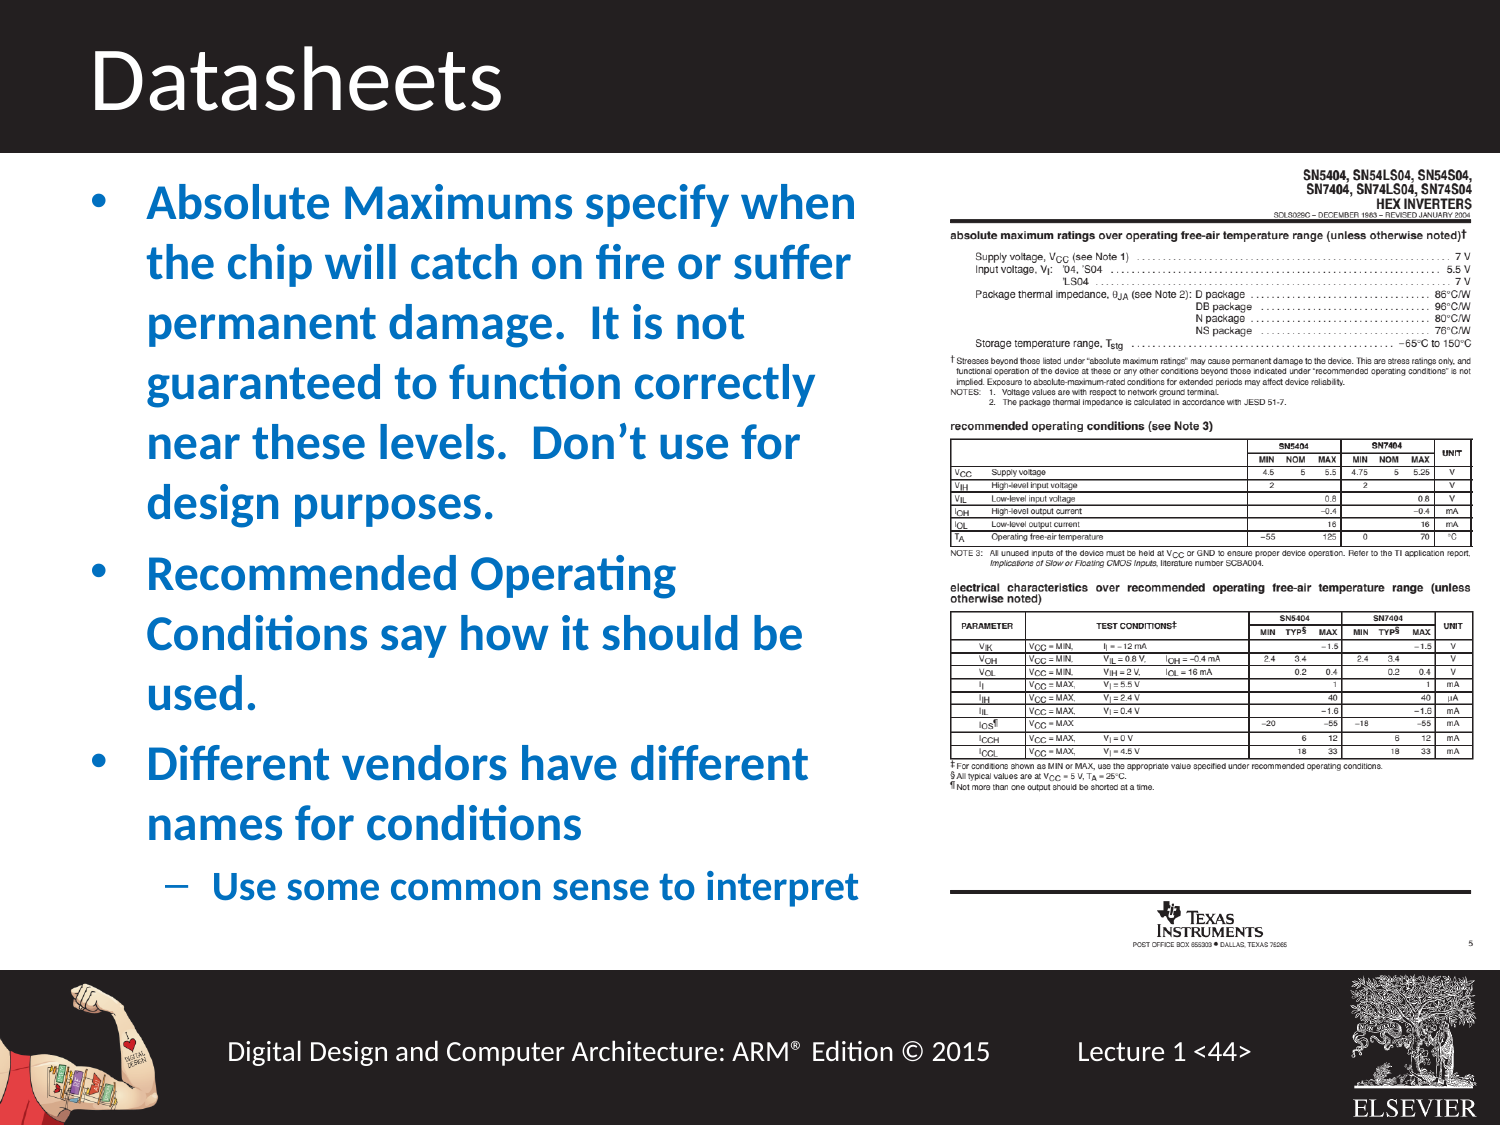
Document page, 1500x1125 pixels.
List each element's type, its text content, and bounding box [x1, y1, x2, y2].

text_box Datasheets [75, 11, 1375, 136]
picture [0, 979, 163, 1125]
picture [1350, 974, 1477, 1117]
picture [941, 162, 1476, 951]
list Absolute Maximums specify when the chip will catch on fire or suffer permanent damage. It is not guaranteed to function correctly near these levels. Don’t use for design purposes. Recommended Operating Conditions say how it should be used. Different vendors have different names for conditions Use some common sense to interpret [75, 162, 913, 1025]
